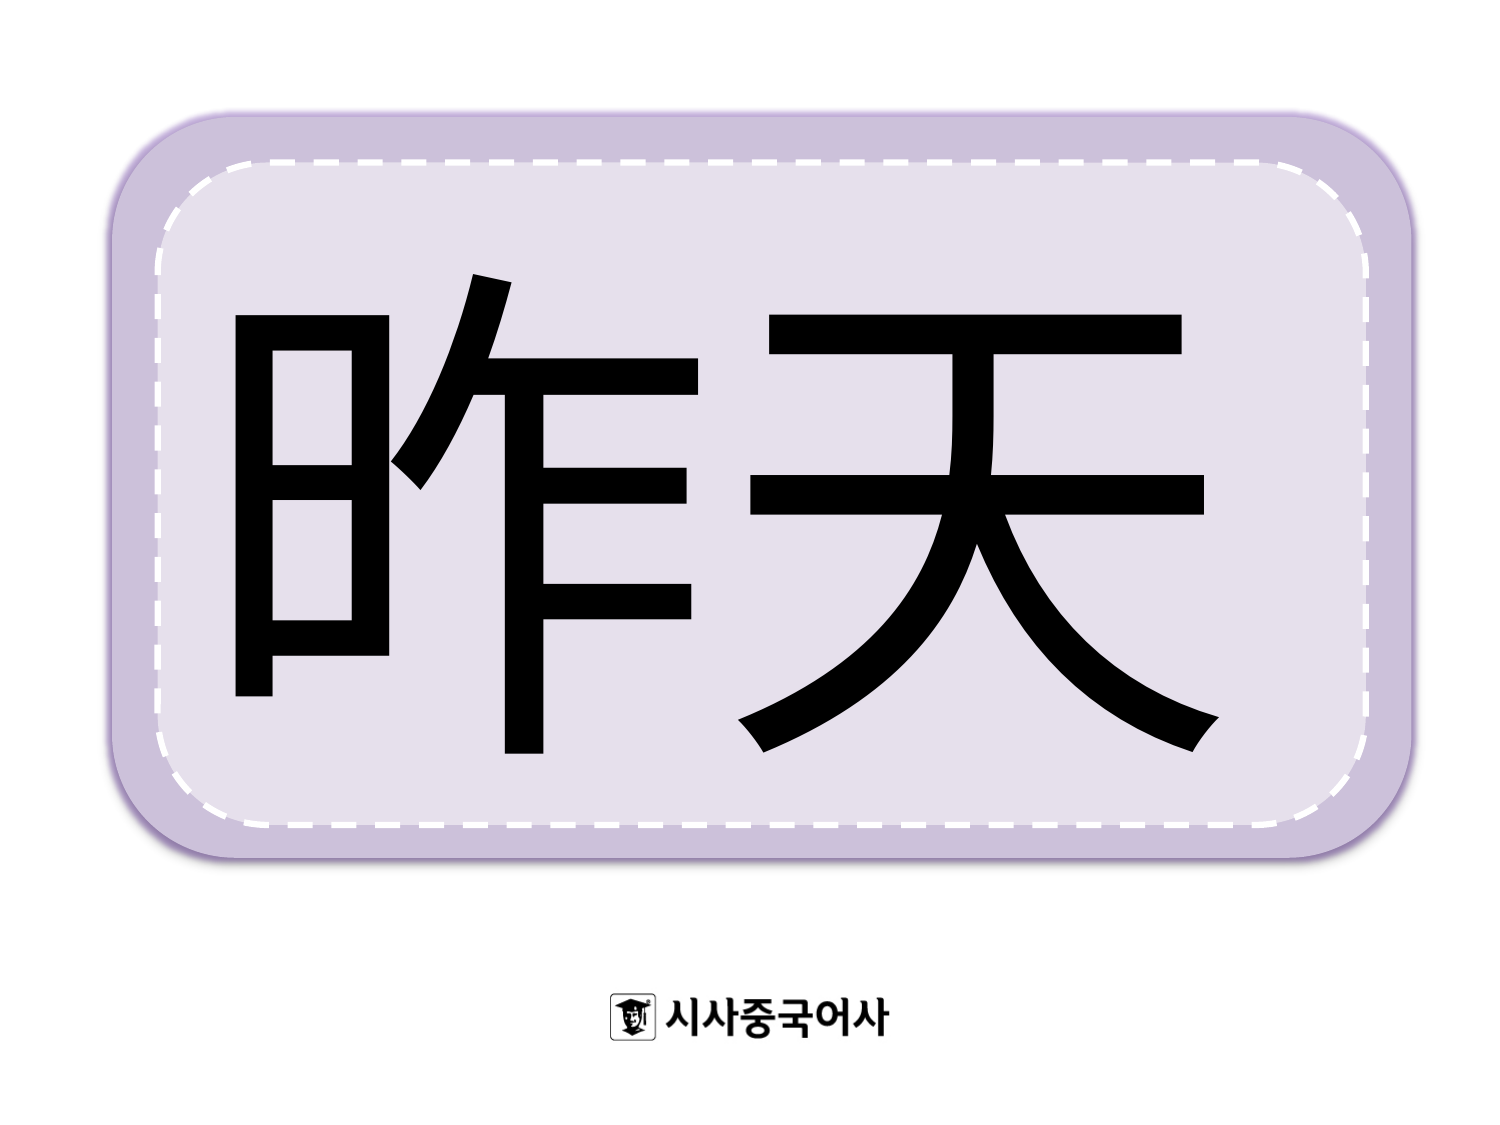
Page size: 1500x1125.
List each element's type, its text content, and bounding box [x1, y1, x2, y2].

picture [602, 987, 898, 1047]
text_box 昨天 [171, 172, 1380, 836]
text_box [162, 160, 1371, 824]
